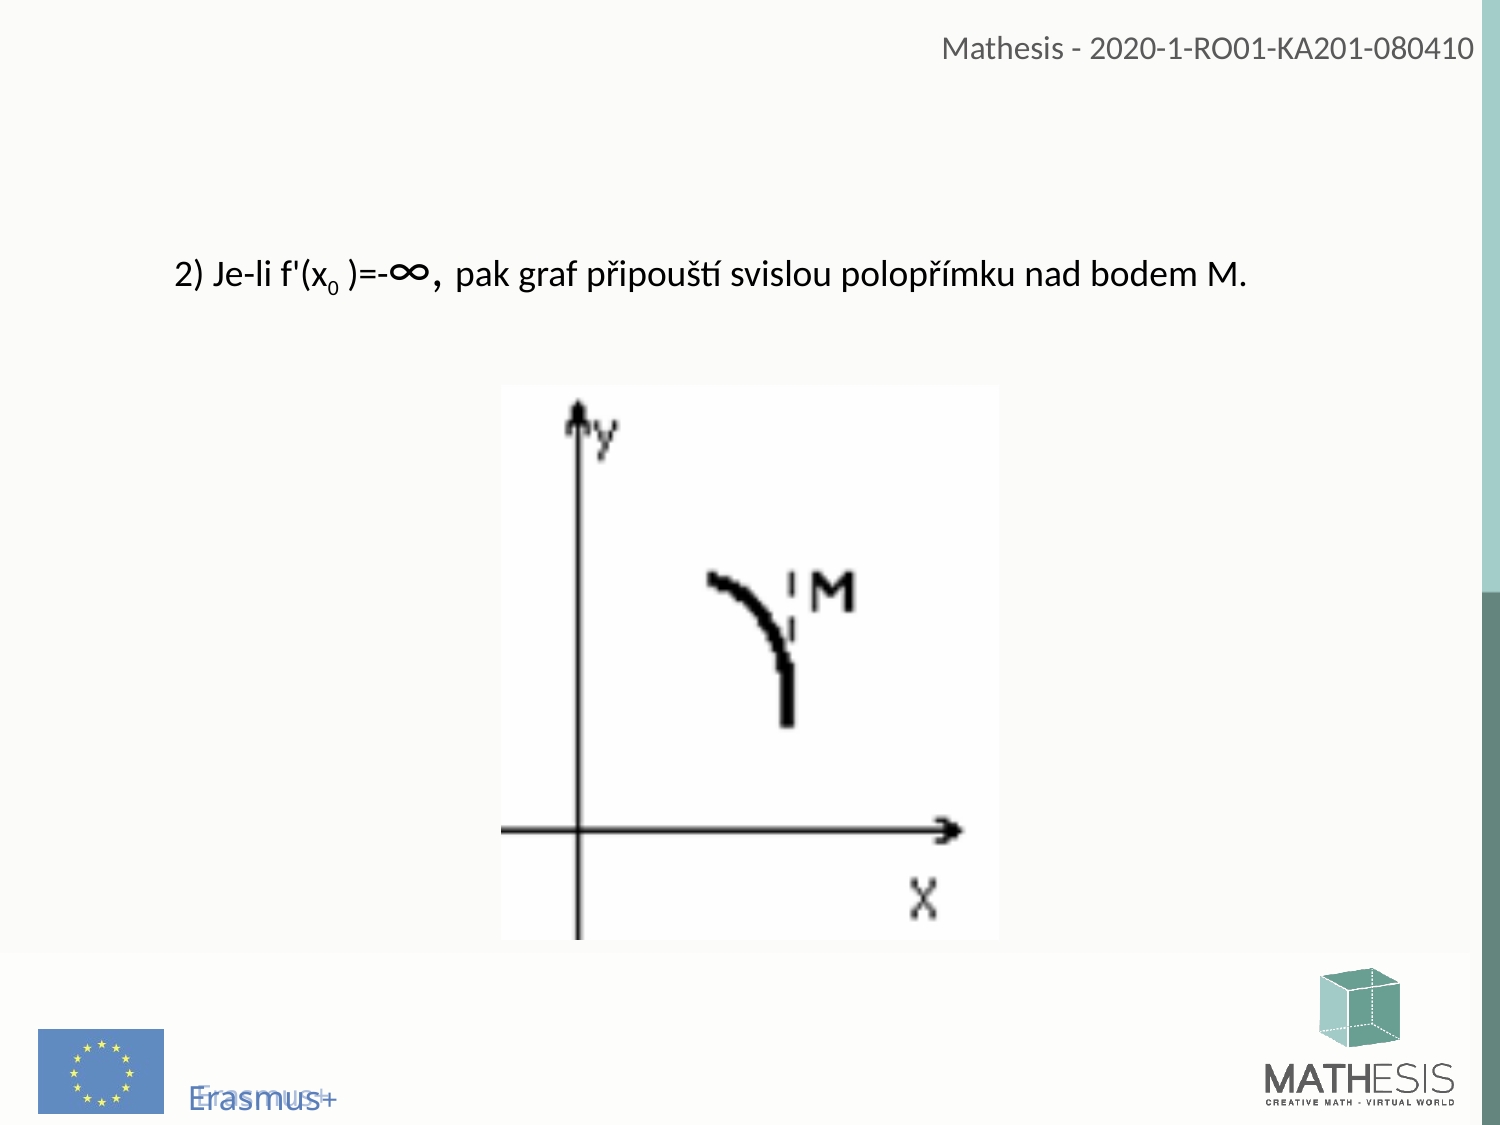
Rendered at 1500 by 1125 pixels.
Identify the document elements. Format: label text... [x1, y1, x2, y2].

picture [501, 385, 999, 940]
text_box 2) Je-li f'(x0 )=-∞, pak graf připouští svislou polopřímku nad bodem M. [159, 228, 1282, 307]
